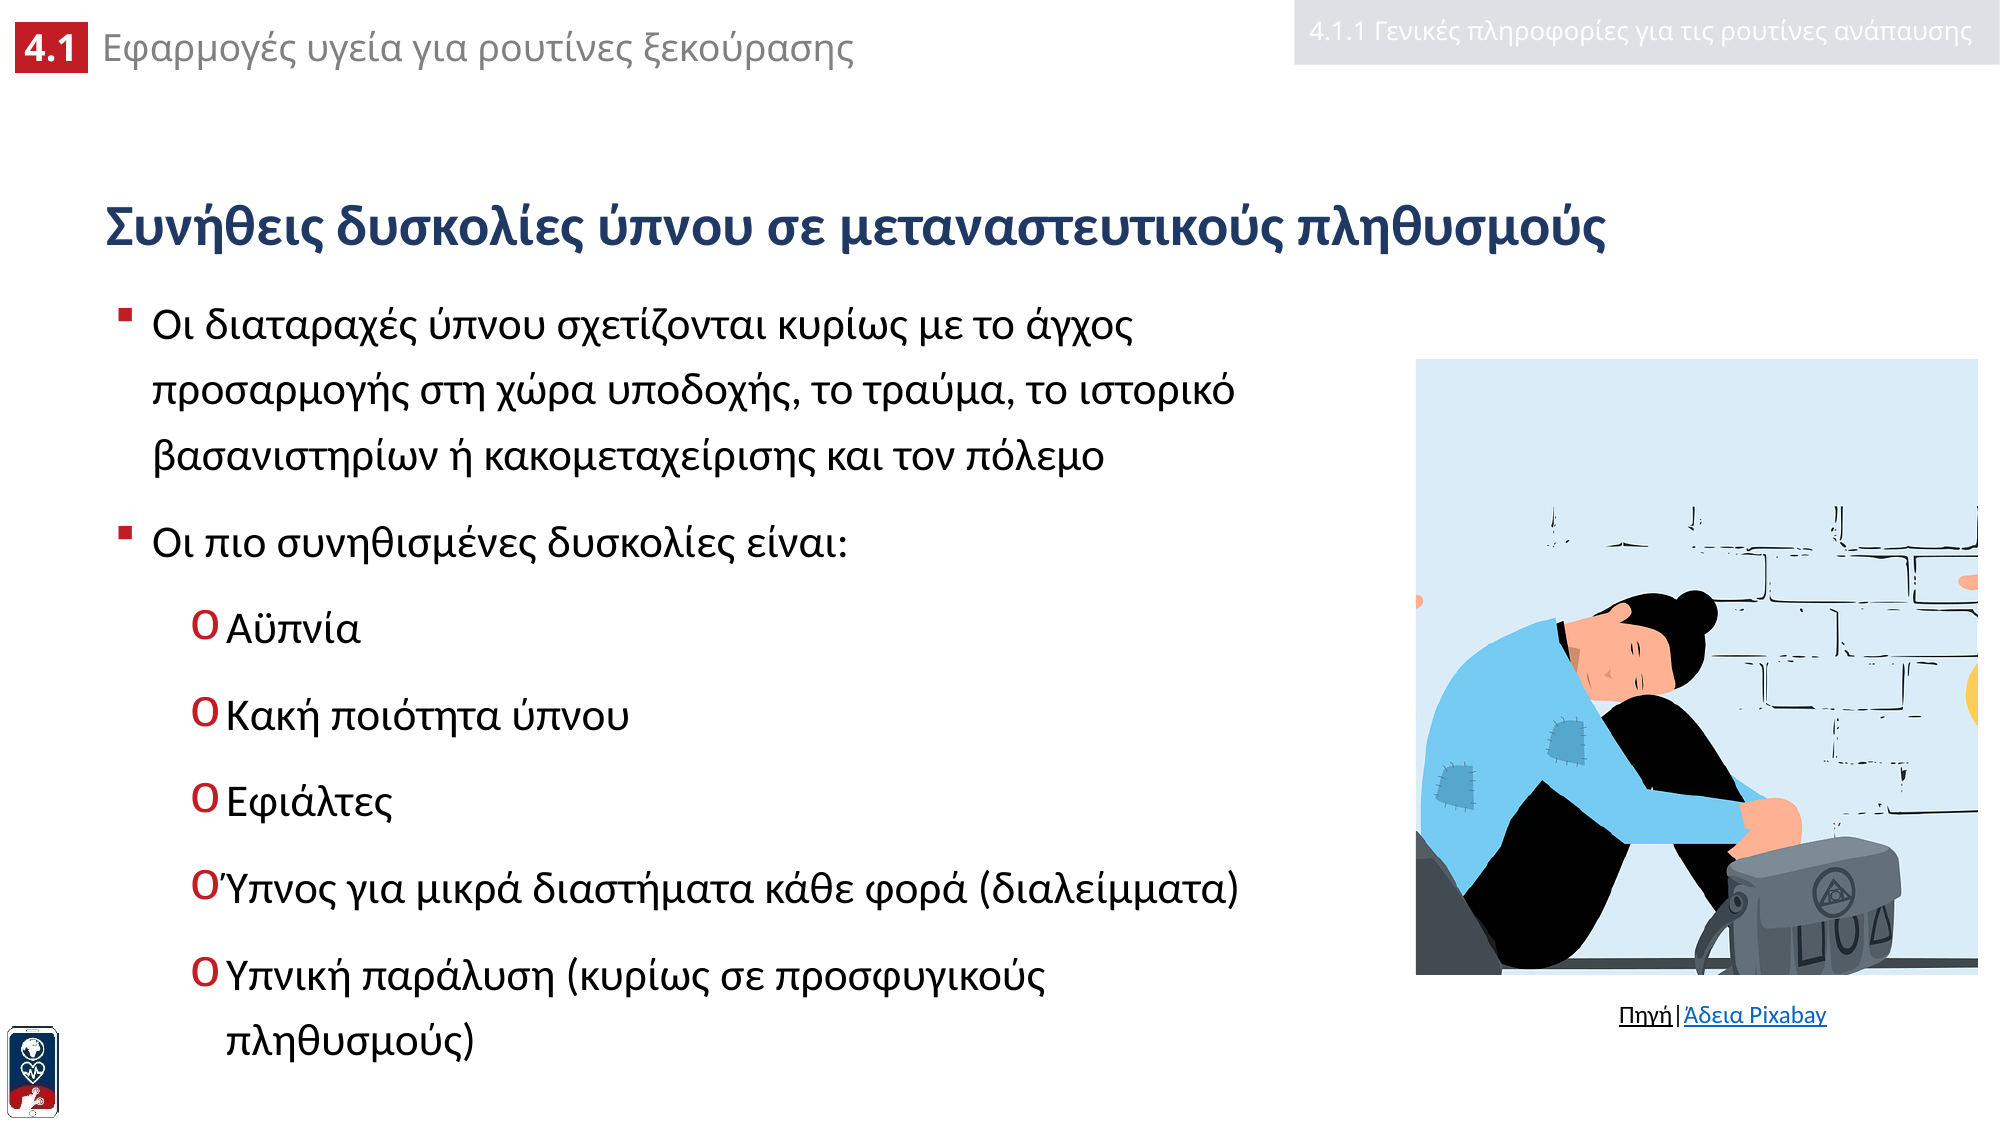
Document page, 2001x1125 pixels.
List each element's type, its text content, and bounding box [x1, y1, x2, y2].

text_box 4.1.1 Γενικές πληροφορίες για τις ρουτίνες ανάπαυσης [1294, 0, 2000, 65]
text_box Οι διαταραχές ύπνου σχετίζονται κυρίως με το άγχος προσαρμογής στη χώρα υποδοχής, το τραύμα, το ιστορικό βασανιστηρίων ή κακομεταχείρισης και τον πόλεμο Οι πιο συνηθισμένες δυσκολίες είναι: Αϋπνία Κακή ποιότητα ύπνου Εφιάλτες Ύπνος για μικρά διαστήματα κάθε φορά (διαλείμματα) Υπνική παράλυση (κυρίως σε προσφυγικούς πληθυσμούς) [100, 275, 1315, 1079]
picture [1415, 359, 1978, 975]
picture [7, 1026, 59, 1118]
title Συνήθεις δυσκολίες ύπνου σε μεταναστευτικούς πληθυσμούς [91, 177, 1961, 276]
text_box Πηγή|Άδεια Pixabay [1604, 991, 2000, 1036]
